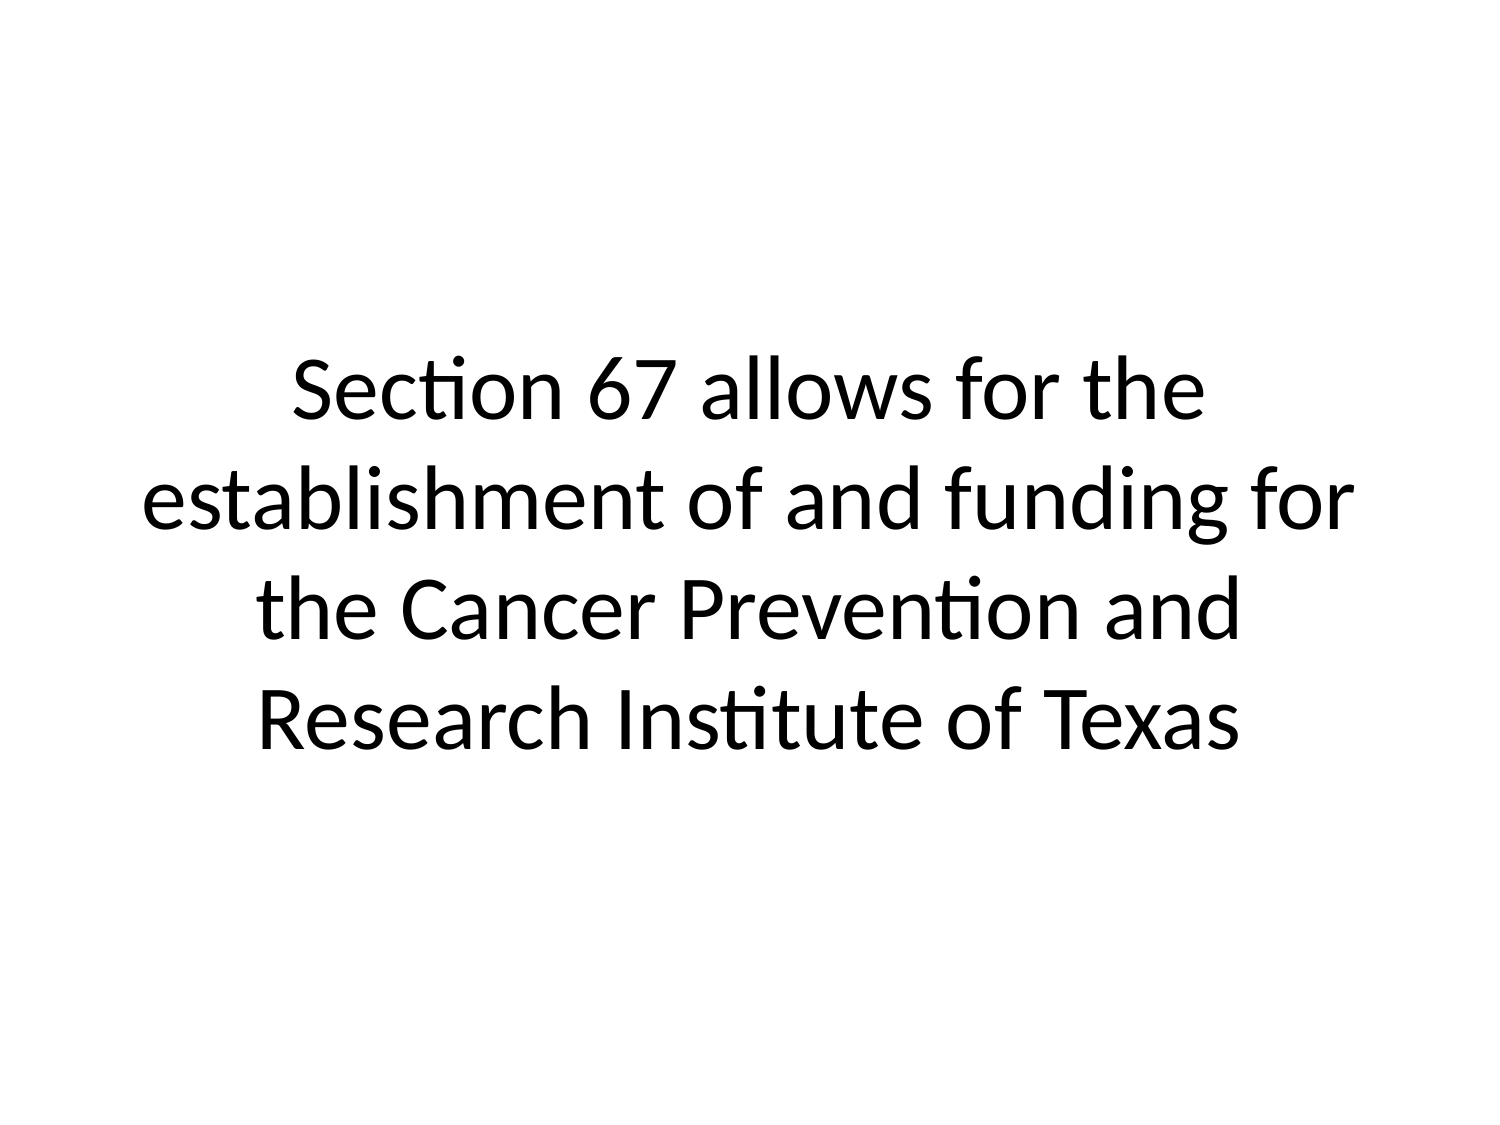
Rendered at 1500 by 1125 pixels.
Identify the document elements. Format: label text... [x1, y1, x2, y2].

title Section 67 allows for the establishment of and funding for the Cancer Prevention and Research Institute of Texas [75, 45, 1425, 1050]
